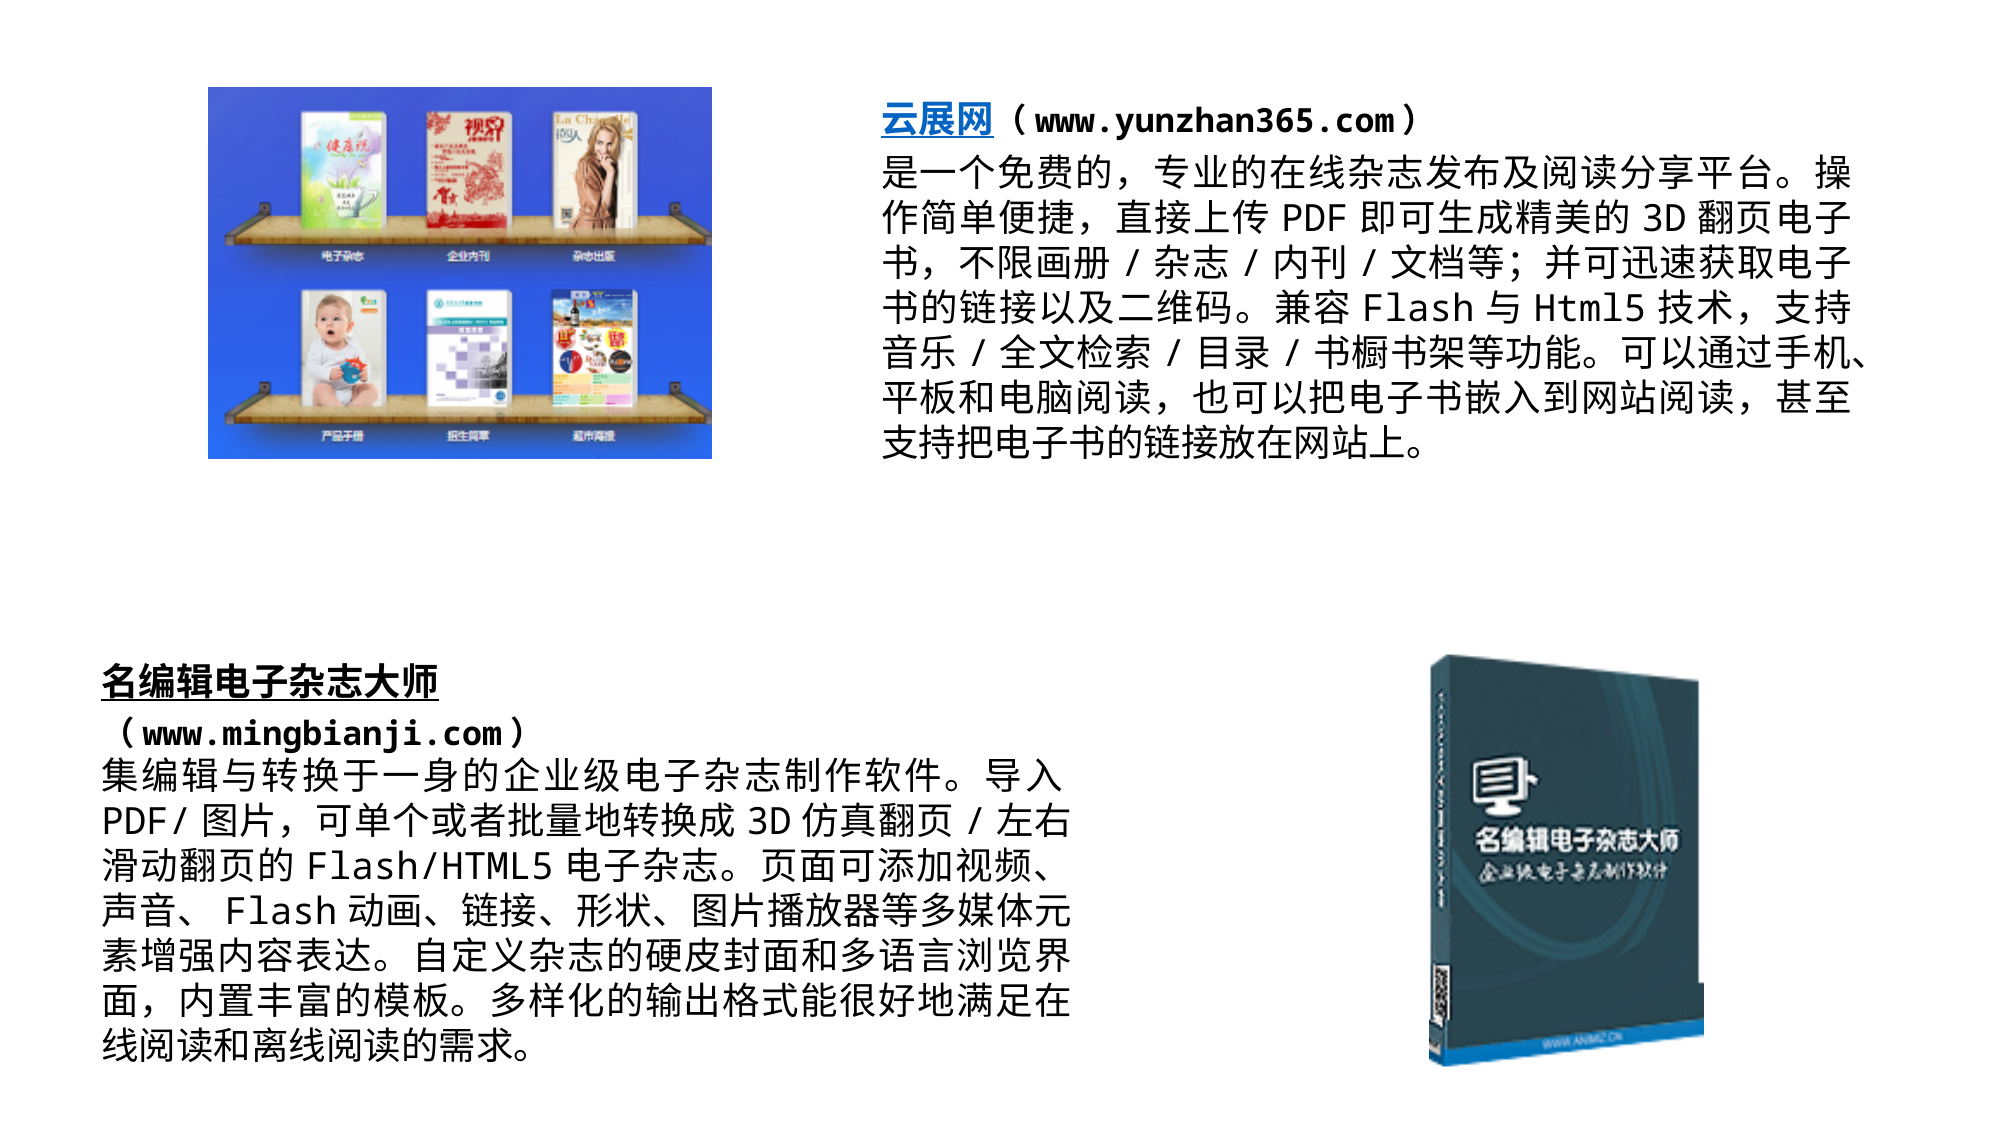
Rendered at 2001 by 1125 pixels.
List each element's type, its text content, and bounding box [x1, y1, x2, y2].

text_box 云展网（www.yunzhan365.com） 是一个免费的，专业的在线杂志发布及阅读分享平台。操作简单便捷，直接上传PDF即可生成精美的3D翻页电子书，不限画册/杂志/内刊/文档等；并可迅速获取电子书的链接以及二维码。兼容Flash与Html5技术，支持音乐/全文检索/目录/书橱书架等功能。可以通过手机、平板和电脑阅读，也可以把电子书嵌入到网站阅读，甚至支持把电子书的链接放在网站上。 [866, 87, 1867, 472]
picture [1429, 650, 1704, 1070]
picture [208, 87, 712, 459]
text_box 名编辑电子杂志大师 （www.mingbianji.com） 集编辑与转换于一身的企业级电子杂志制作软件。导入PDF/图片，可单个或者批量地转换成3D仿真翻页/左右滑动翻页的Flash/HTML5电子杂志。页面可添加视频、声音、Flash动画、链接、形状、图片播放器等多媒体元素增强内容表达。自定义杂志的硬皮封面和多语言浏览界面，内置丰富的模板。多样化的输出格式能很好地满足在线阅读和离线阅读的需求。 [86, 650, 1087, 1075]
